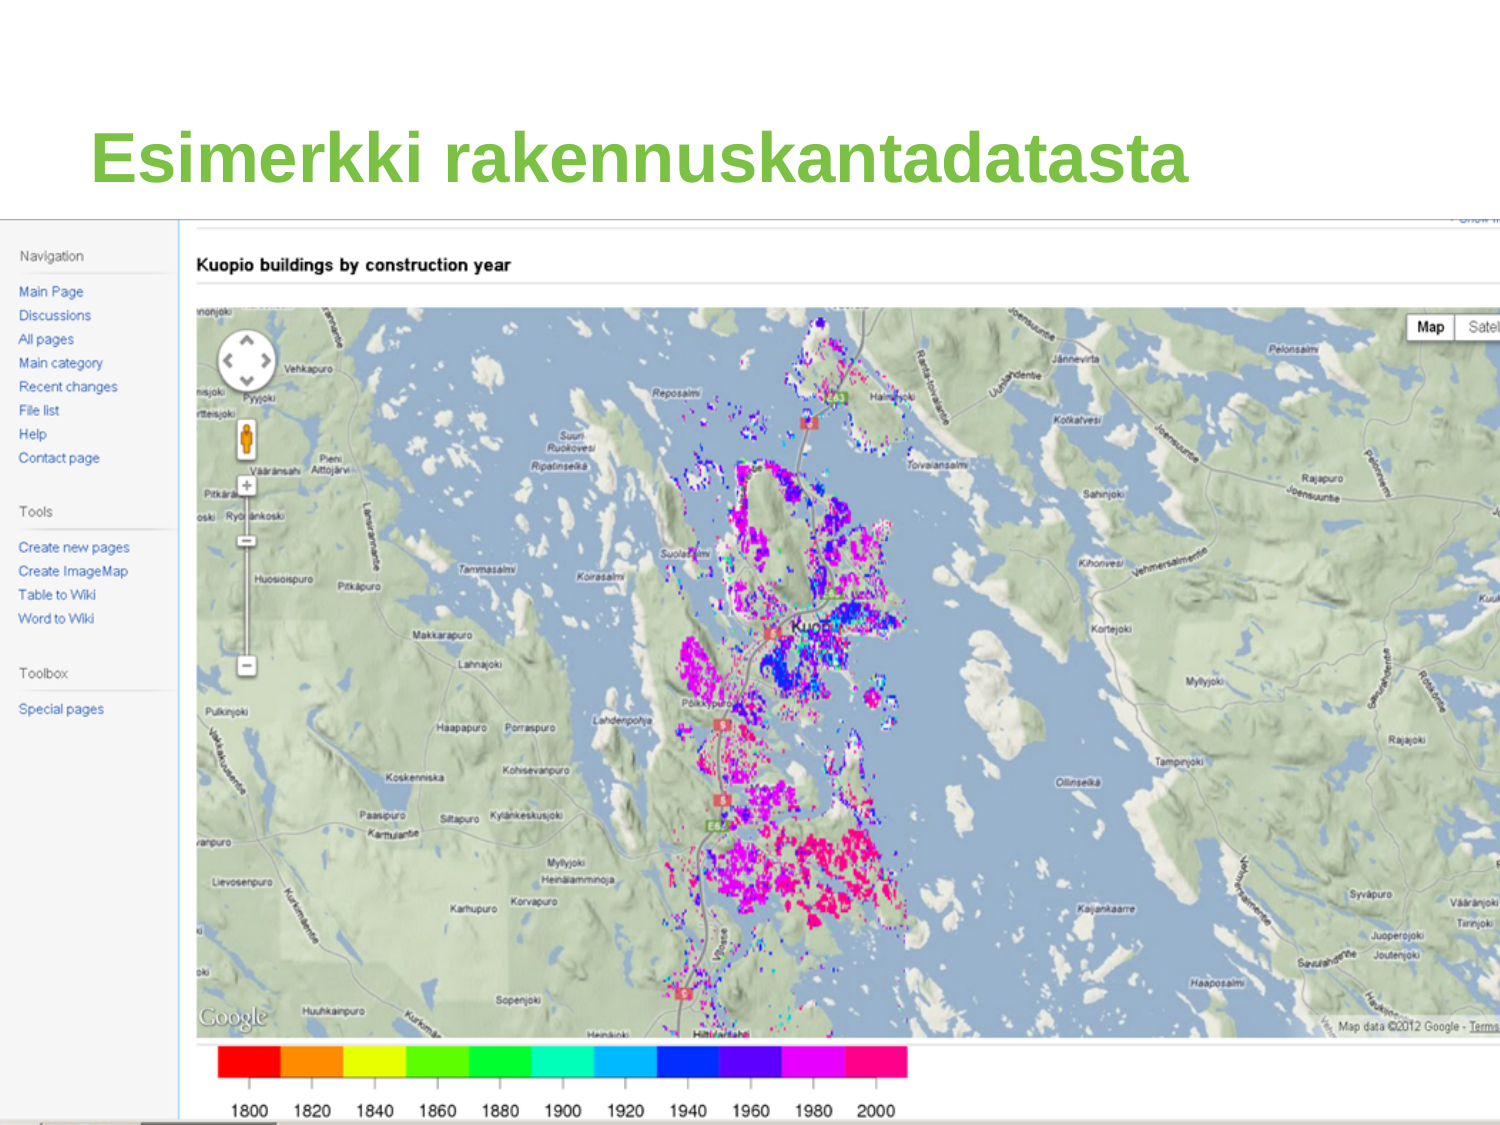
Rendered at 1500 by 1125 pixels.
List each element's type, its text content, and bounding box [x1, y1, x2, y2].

title Esimerkki rakennuskantadatasta [75, 50, 1425, 205]
picture [0, 219, 1500, 1125]
